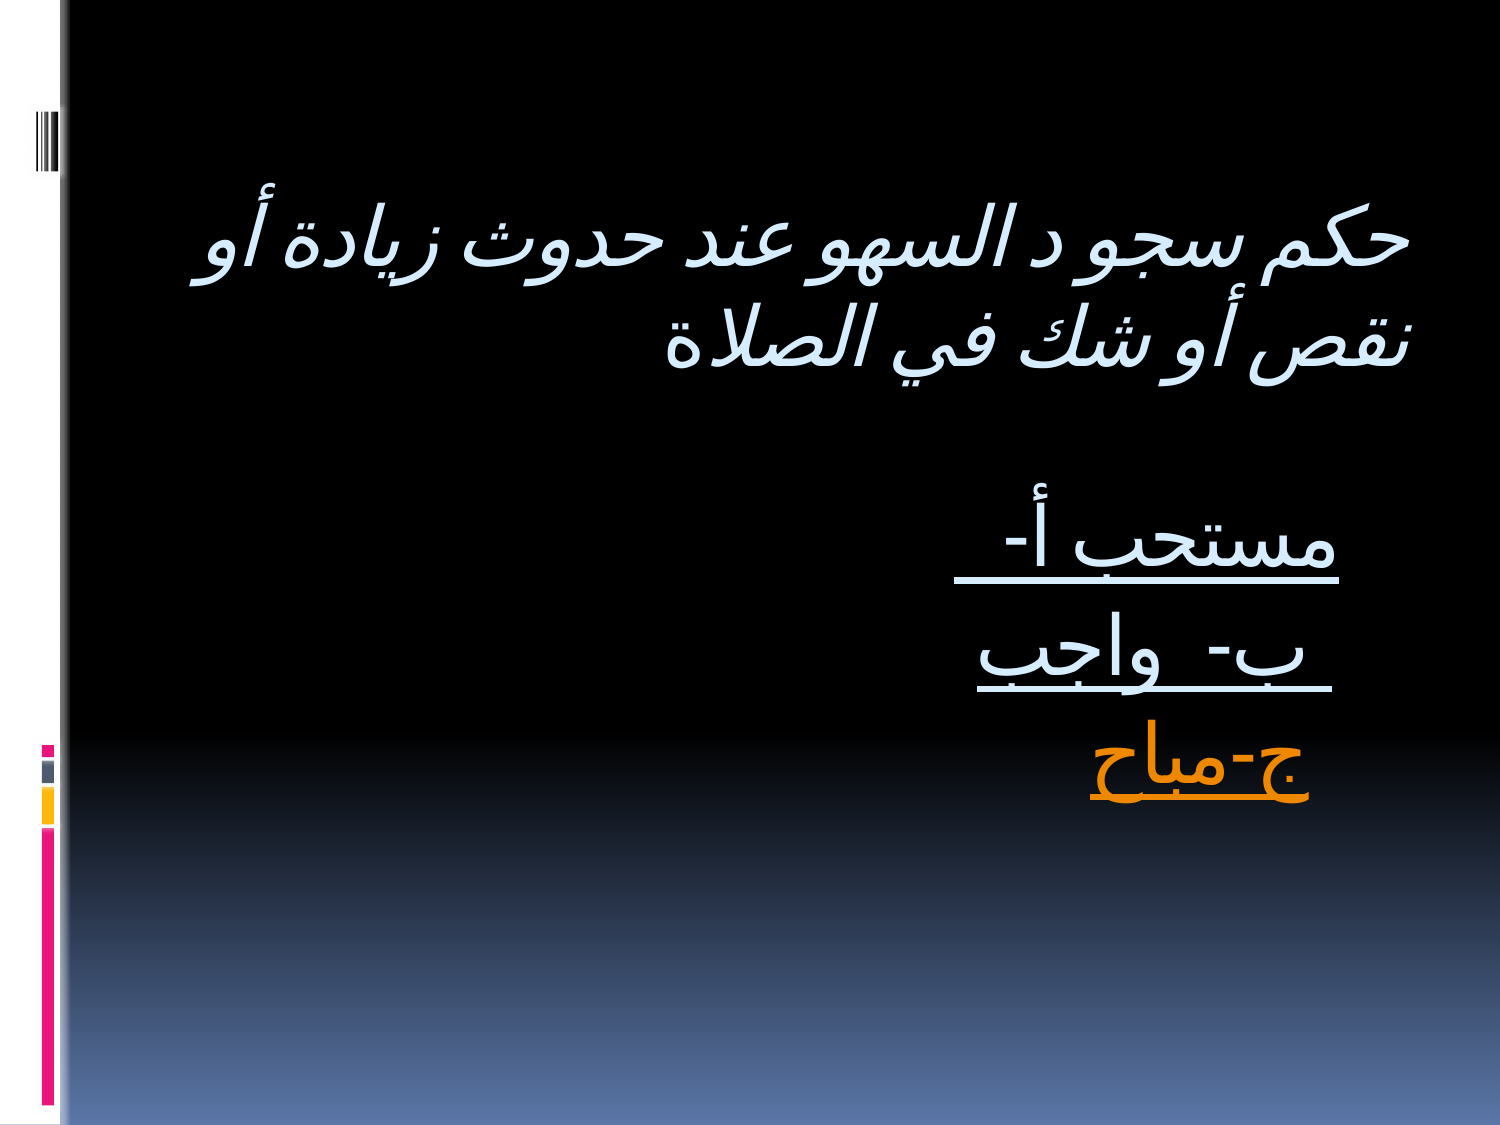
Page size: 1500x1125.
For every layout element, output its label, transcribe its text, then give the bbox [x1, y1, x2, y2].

title حكم سجو د السهو عند حدوث زيادة أو نقص أو شك في الصلاة أ-مستحب ب- واجب ج-مباح [150, 175, 1425, 1020]
